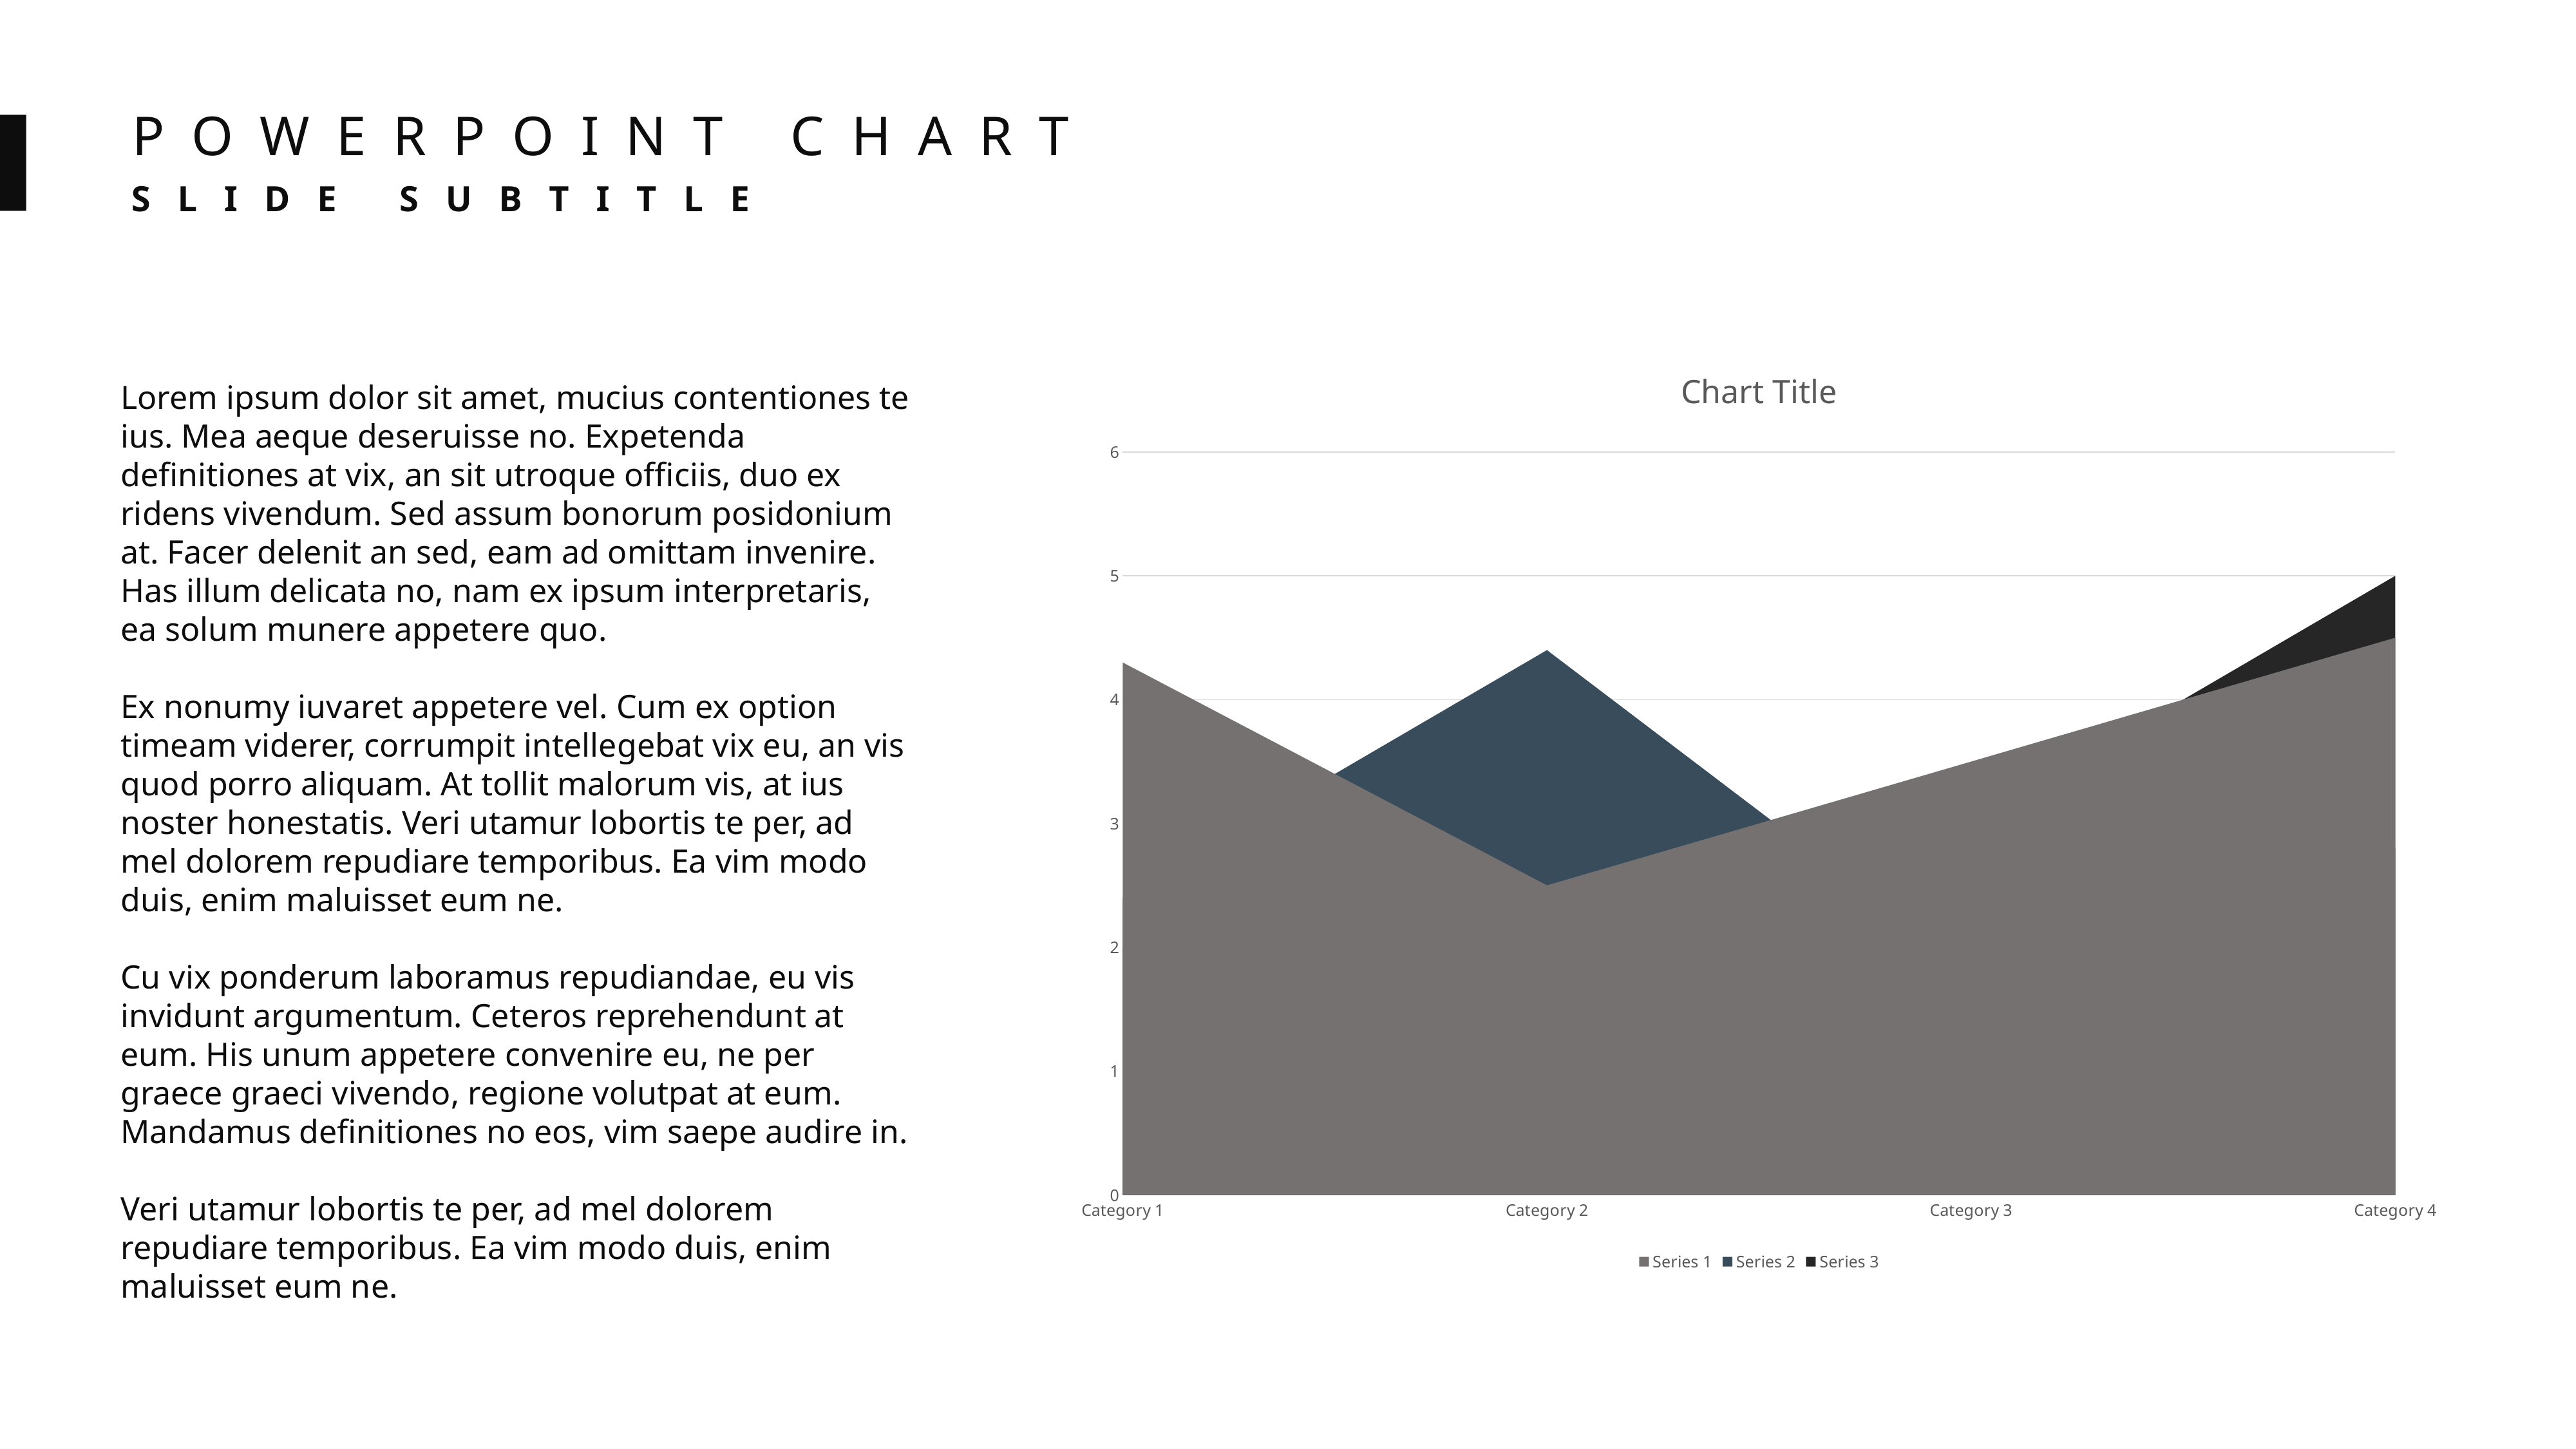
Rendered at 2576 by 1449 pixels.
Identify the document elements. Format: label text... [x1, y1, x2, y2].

text_box [0, 114, 27, 211]
chart [1053, 336, 2465, 1277]
text_box POWERPOINT CHART [122, 97, 1079, 171]
text_box SLIDE SUBTITLE [122, 171, 761, 223]
text_box Lorem ipsum dolor sit amet, mucius contentiones te ius. Mea aeque deseruisse no. Expetenda definitiones at vix, an sit utroque officiis, duo ex ridens vivendum. Sed assum bonorum posidonium at. Facer delenit an sed, eam ad omittam invenire. Has illum delicata no, nam ex ipsum interpretaris, ea solum munere appetere quo. Ex nonumy iuvaret appetere vel. Cum ex option timeam viderer, corrumpit intellegebat vix eu, an vis quod porro aliquam. At tollit malorum vis, at ius noster honestatis. Veri utamur lobortis te per, ad mel dolorem repudiare temporibus. Ea vim modo duis, enim maluisset eum ne. Cu vix ponderum laboramus repudiandae, eu vis invidunt argumentum. Ceteros reprehendunt at eum. His unum appetere convenire eu, ne per graece graeci vivendo, regione volutpat at eum. Mandamus definitiones no eos, vim saepe audire in. Veri utamur lobortis te per, ad mel dolorem repudiare temporibus. Ea vim modo duis, enim maluisset eum ne. [111, 372, 920, 1425]
